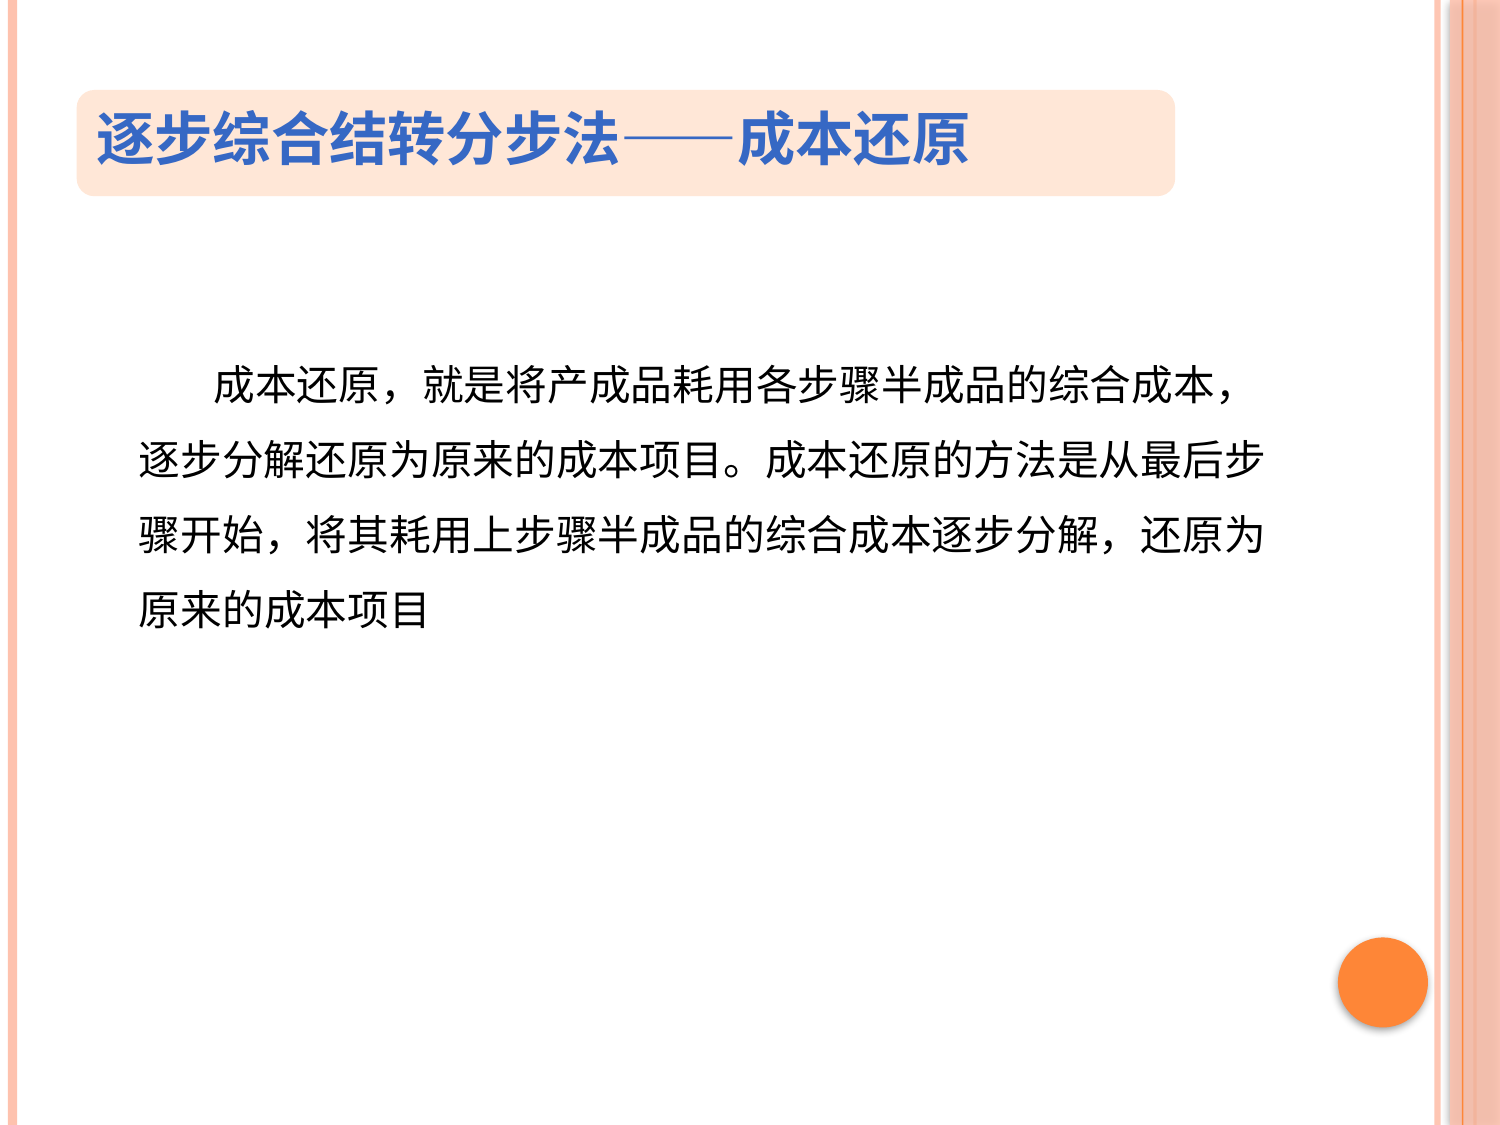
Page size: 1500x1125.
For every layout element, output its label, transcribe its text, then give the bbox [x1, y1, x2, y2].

text_box 成本还原，就是将产成品耗用各步骤半成品的综合成本，逐步分解还原为原来的成本项目。成本还原的方法是从最后步骤开始，将其耗用上步骤半成品的综合成本逐步分解，还原为原来的成本项目 [123, 326, 1294, 641]
text_box 逐步综合结转分步法——成本还原 [76, 89, 1176, 197]
